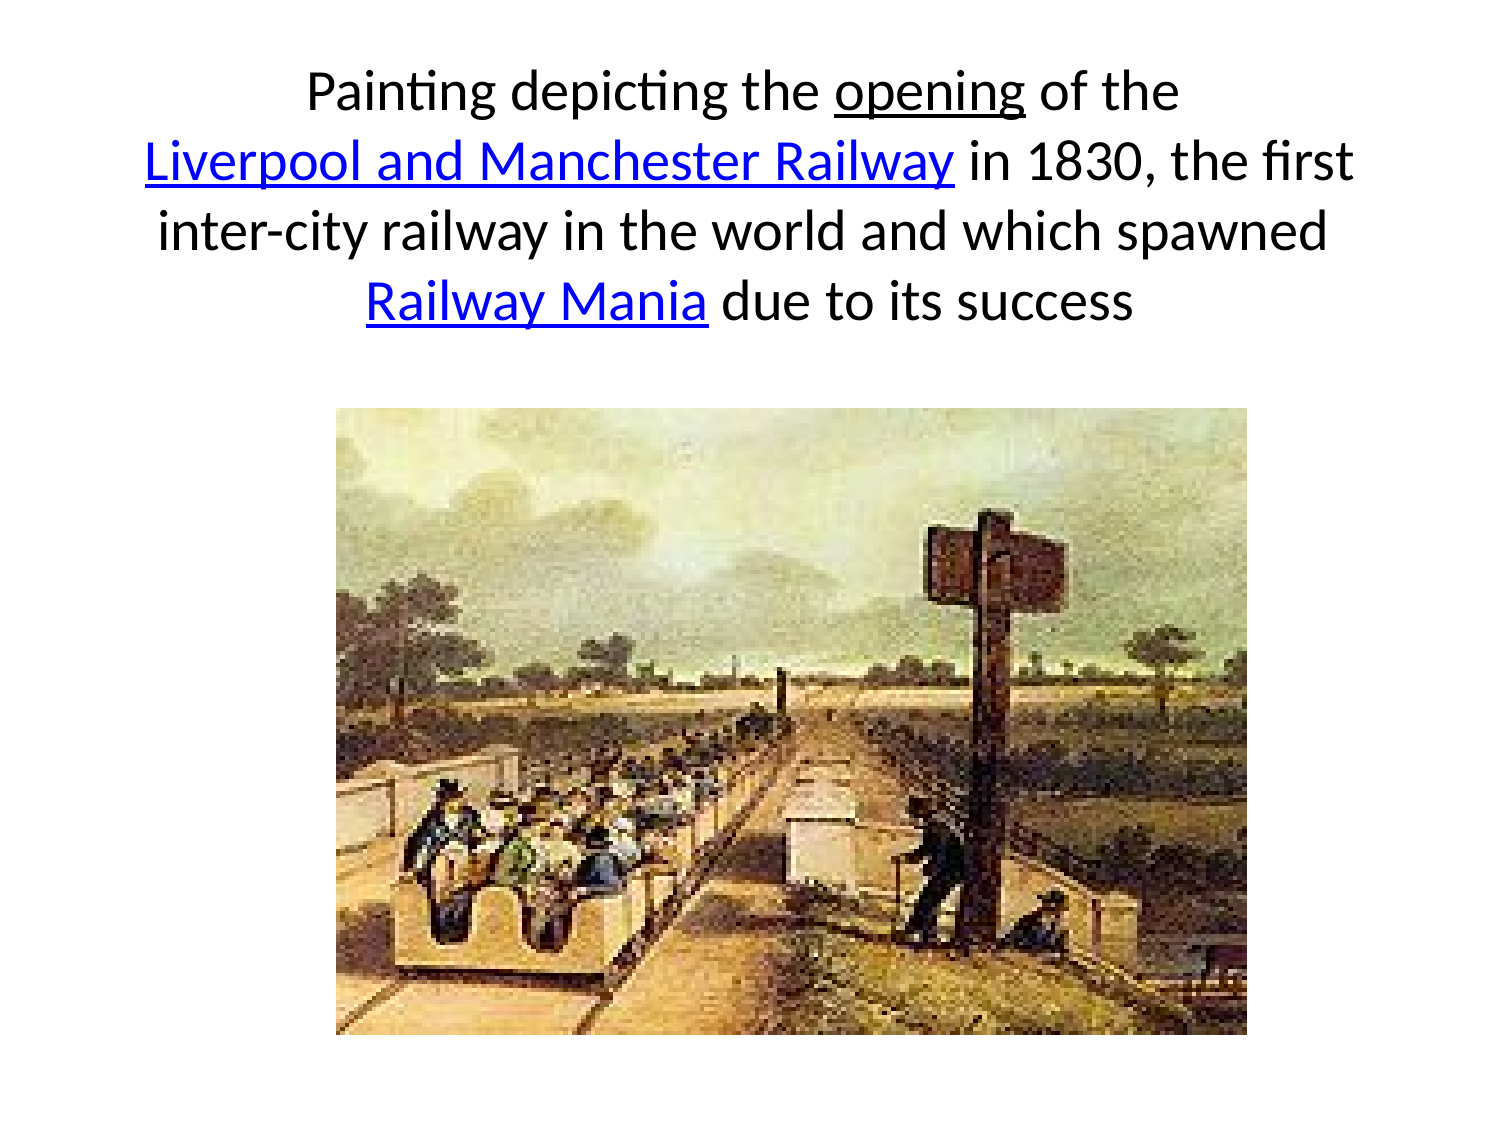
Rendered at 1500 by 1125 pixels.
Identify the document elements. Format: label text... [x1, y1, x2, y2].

title Painting depicting the opening of the Liverpool and Manchester Railway in 1830, the first inter-city railway in the world and which spawned Railway Mania due to its success [75, 45, 1425, 409]
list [336, 408, 1247, 1036]
